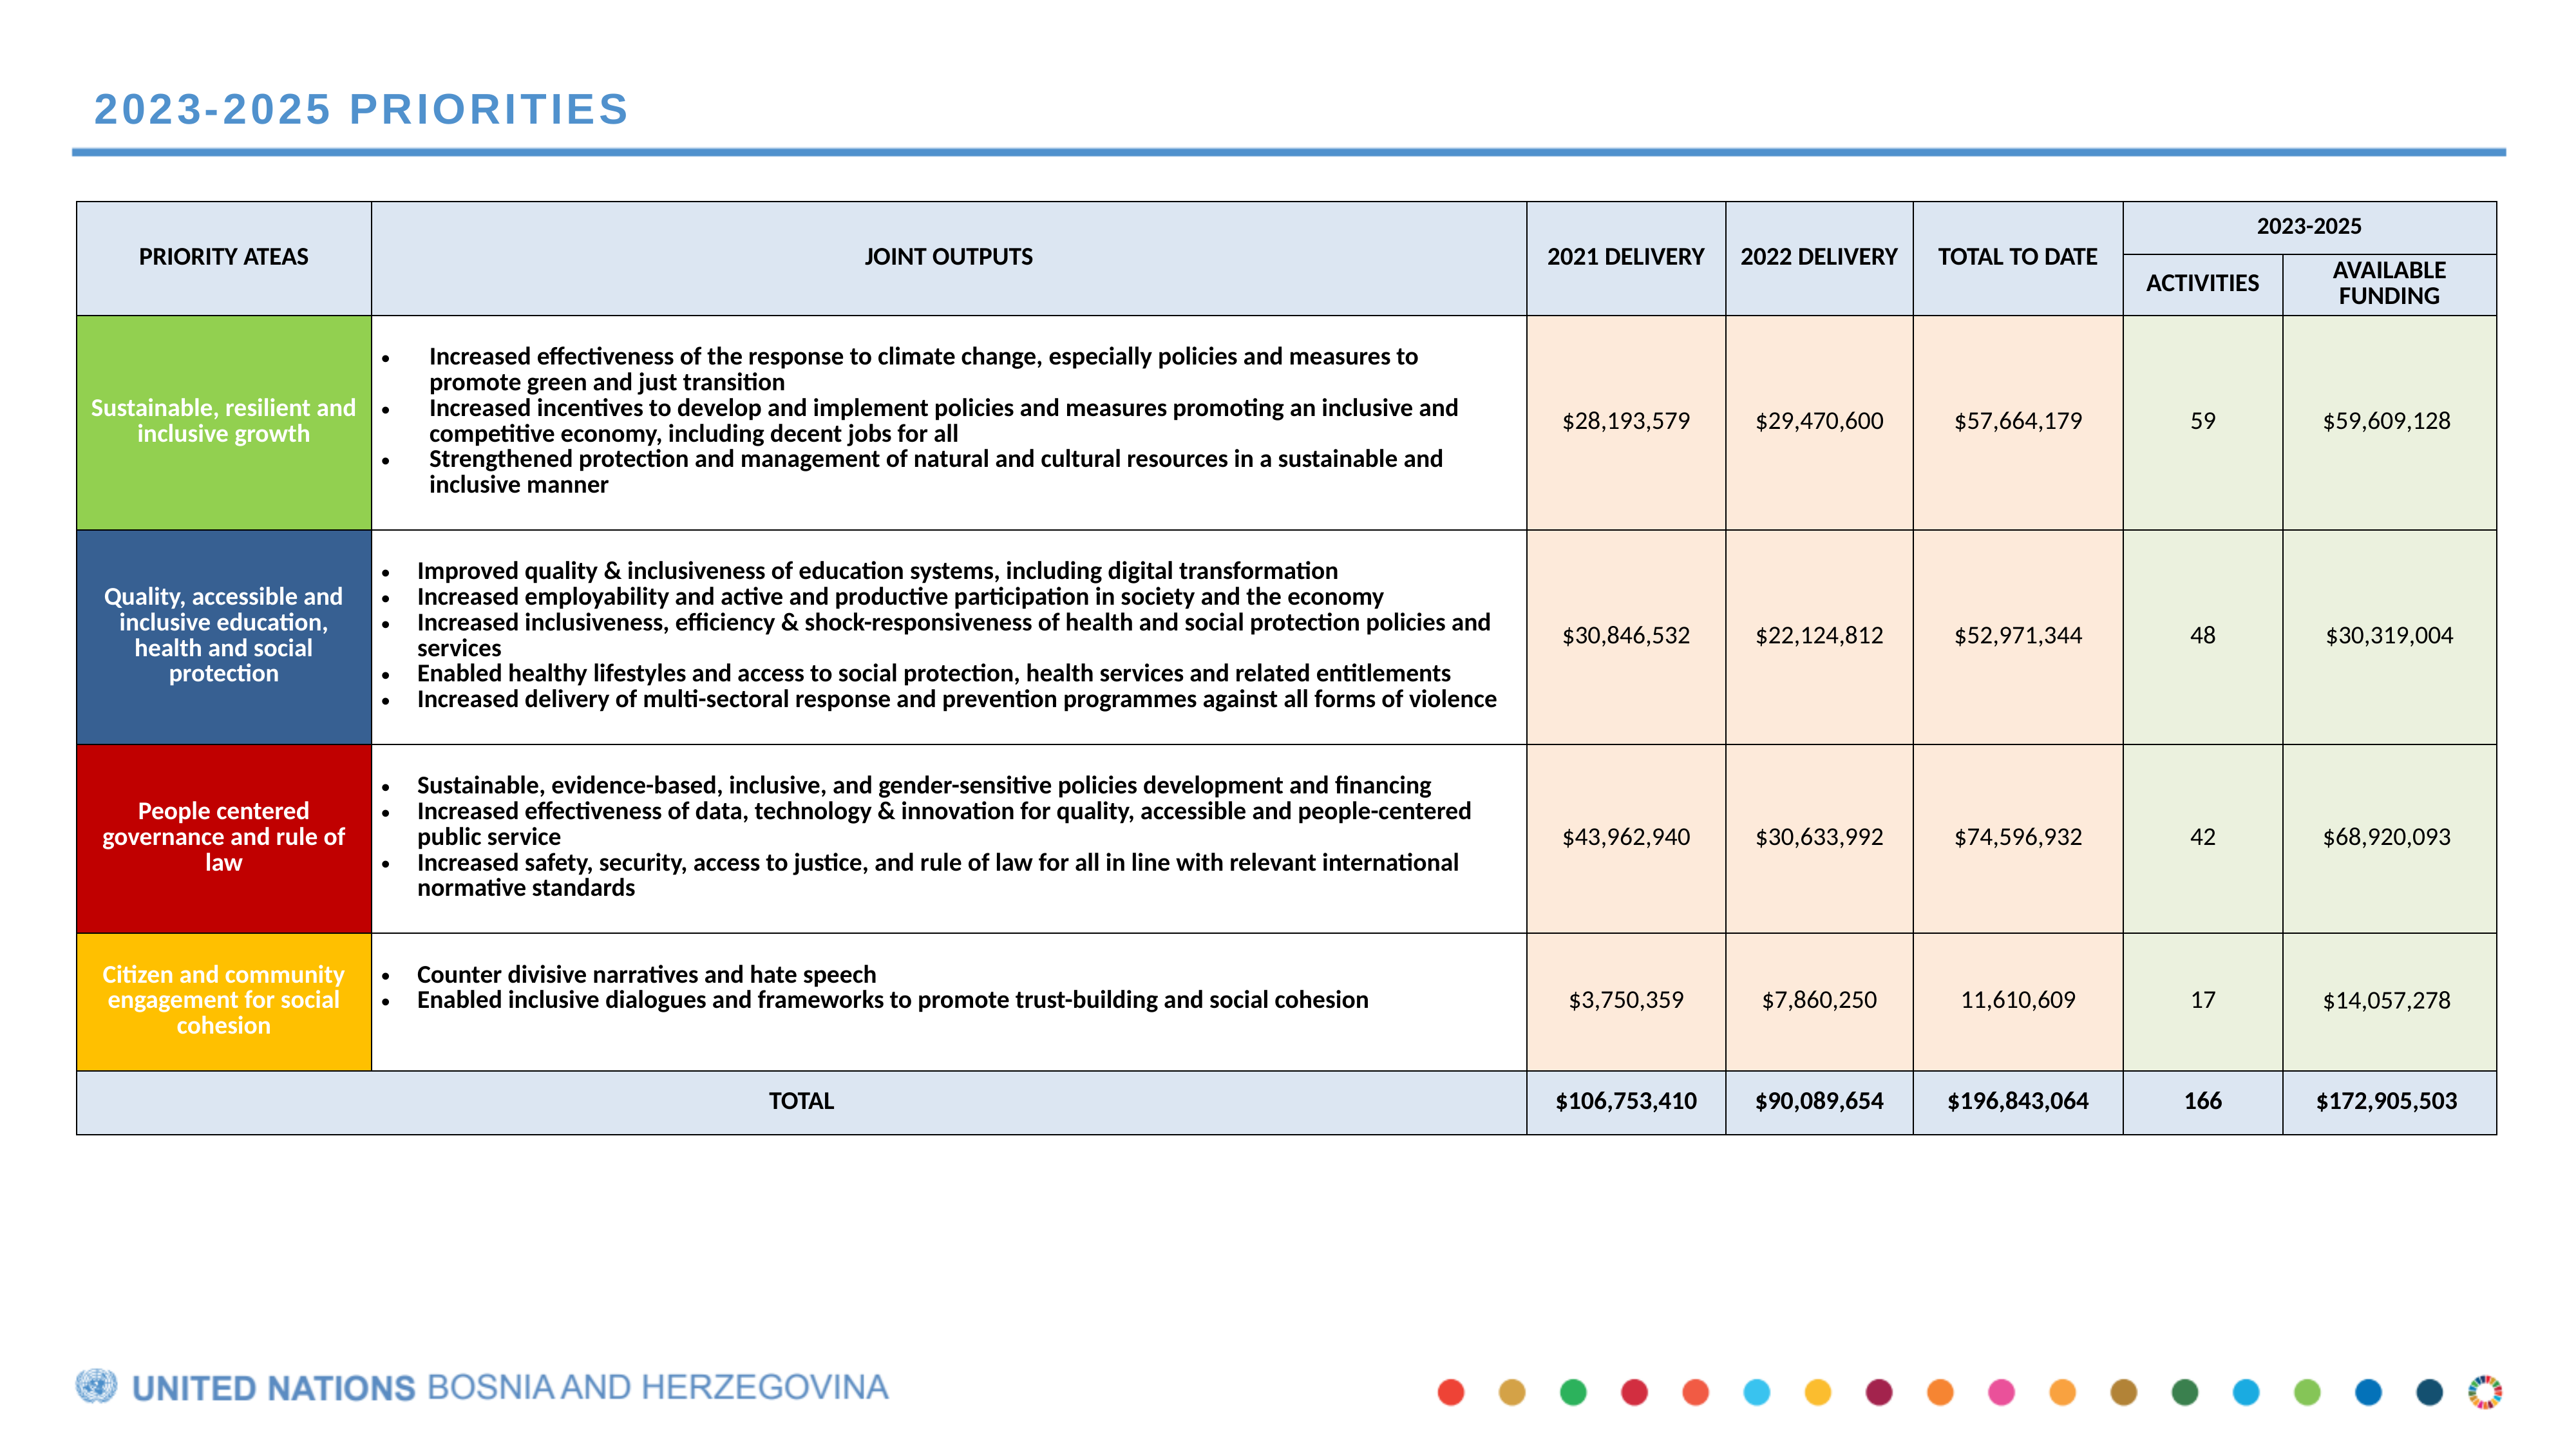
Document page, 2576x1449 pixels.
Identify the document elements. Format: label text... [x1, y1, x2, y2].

table_cell $7,860,250 [1727, 934, 1913, 1070]
table_header JOINT OUTPUTS [372, 202, 1526, 315]
table_cell $196,843,064 [1914, 1072, 2123, 1134]
table_cell $22,124,812 [1727, 531, 1913, 744]
table_cell $106,753,410 [1528, 1072, 1725, 1134]
table_cell $68,920,093 [2284, 745, 2496, 933]
table_cell $74,596,932 [1914, 745, 2123, 933]
table_cell People centered governance and rule of law [77, 745, 371, 933]
table_cell AVAILABLE FUNDING [2284, 255, 2496, 315]
title 2023-2025 priorities [93, 27, 2468, 187]
table_cell 166 [2124, 1072, 2282, 1134]
table_cell $3,750,359 [1528, 934, 1725, 1070]
table_header 2021 DELIVERY [1528, 202, 1725, 315]
table_cell Citizen and community engagement for social cohesion [77, 934, 371, 1070]
table_cell ACTIVITIES [2124, 255, 2282, 315]
table_header 2023-2025 [2124, 202, 2496, 254]
table_cell 11,610,609 [1914, 934, 2123, 1070]
table_cell $57,664,179 [1914, 316, 2123, 529]
table_header 2022 DELIVERY [1727, 202, 1913, 315]
table_cell $43,962,940 [1528, 745, 1725, 933]
table_cell $30,319,004 [2284, 531, 2496, 744]
table_cell Counter divisive narratives and hate speech Enabled inclusive dialogues and frameworks to promote trust-building and social cohesion [372, 934, 1526, 1070]
table_cell 48 [2124, 531, 2282, 744]
table_cell $172,905,503 [2284, 1072, 2496, 1134]
table_cell $59,609,128 [2284, 316, 2496, 529]
table_header TOTAL TO DATE [1914, 202, 2123, 315]
table_cell $29,470,600 [1727, 316, 1913, 529]
table_cell $30,846,532 [1528, 531, 1725, 744]
table_cell 17 [2124, 934, 2282, 1070]
table_cell $14,057,278 [2284, 934, 2496, 1070]
table_cell $52,971,344 [1914, 531, 2123, 744]
table_cell Sustainable, resilient and inclusive growth [77, 316, 371, 529]
table_cell Sustainable, evidence-based, inclusive, and gender-sensitive policies development and financing Increased effectiveness of data, technology & innovation for quality, accessible and people-centered public service Increased safety, security, access to justice, and rule of law for all in line with relevant international normative standards [372, 745, 1526, 933]
table_cell 42 [2124, 745, 2282, 933]
table_cell $30,633,992 [1727, 745, 1913, 933]
table_cell $90,089,654 [1727, 1072, 1913, 1134]
table_cell TOTAL [77, 1072, 1526, 1134]
table_cell Quality, accessible and inclusive education, health and social protection [77, 531, 371, 744]
table_cell $28,193,579 [1528, 316, 1725, 529]
table_cell Increased effectiveness of the response to climate change, especially policies and measures to promote green and just transition Increased incentives to develop and implement policies and measures promoting an inclusive and competitive economy, including decent jobs for all Strengthened protection and management of natural and cultural resources in a sustainable and inclusive manner [372, 316, 1526, 529]
table_cell 59 [2124, 316, 2282, 529]
table_header PRIORITY ATEAS [77, 202, 371, 315]
table_cell Improved quality & inclusiveness of education systems, including digital transformation Increased employability and active and productive participation in society and the economy Increased inclusiveness, efficiency & shock-responsiveness of health and social protection policies and services Enabled healthy lifestyles and access to social protection, health services and related entitlements Increased delivery of multi-sectoral response and prevention programmes against all forms of violence [372, 531, 1526, 744]
